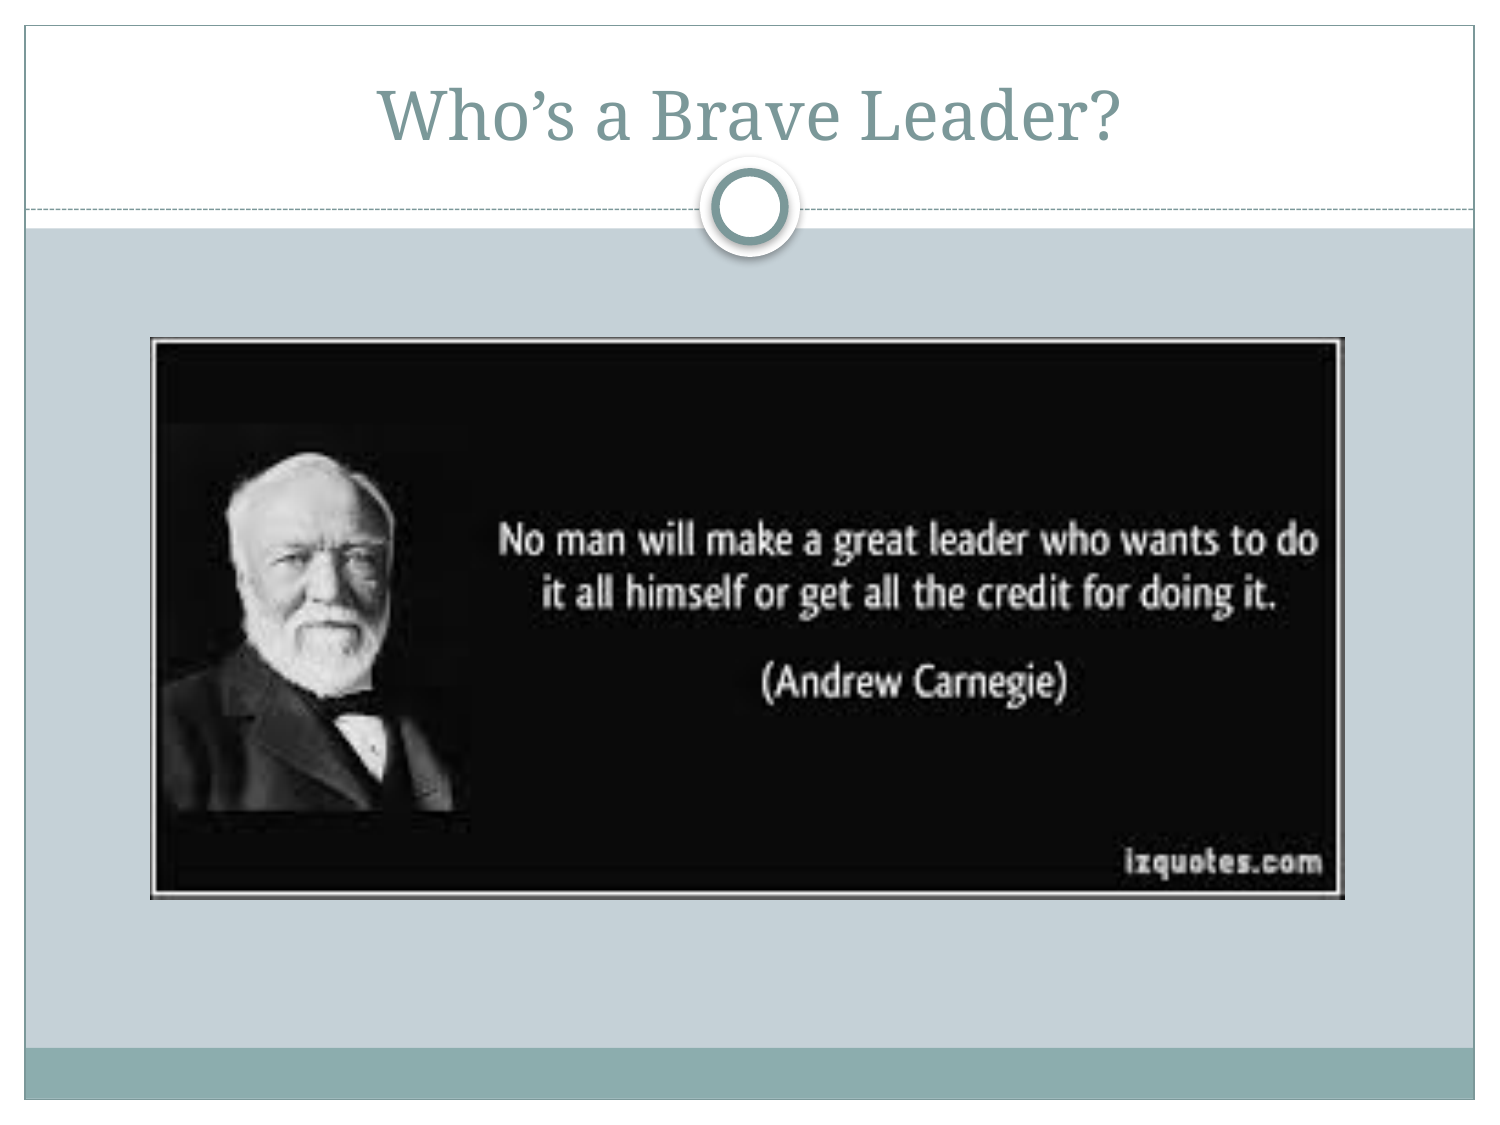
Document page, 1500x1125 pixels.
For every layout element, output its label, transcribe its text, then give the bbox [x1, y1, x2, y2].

title Who’s a Brave Leader? [49, 37, 1450, 162]
picture [149, 337, 1345, 901]
